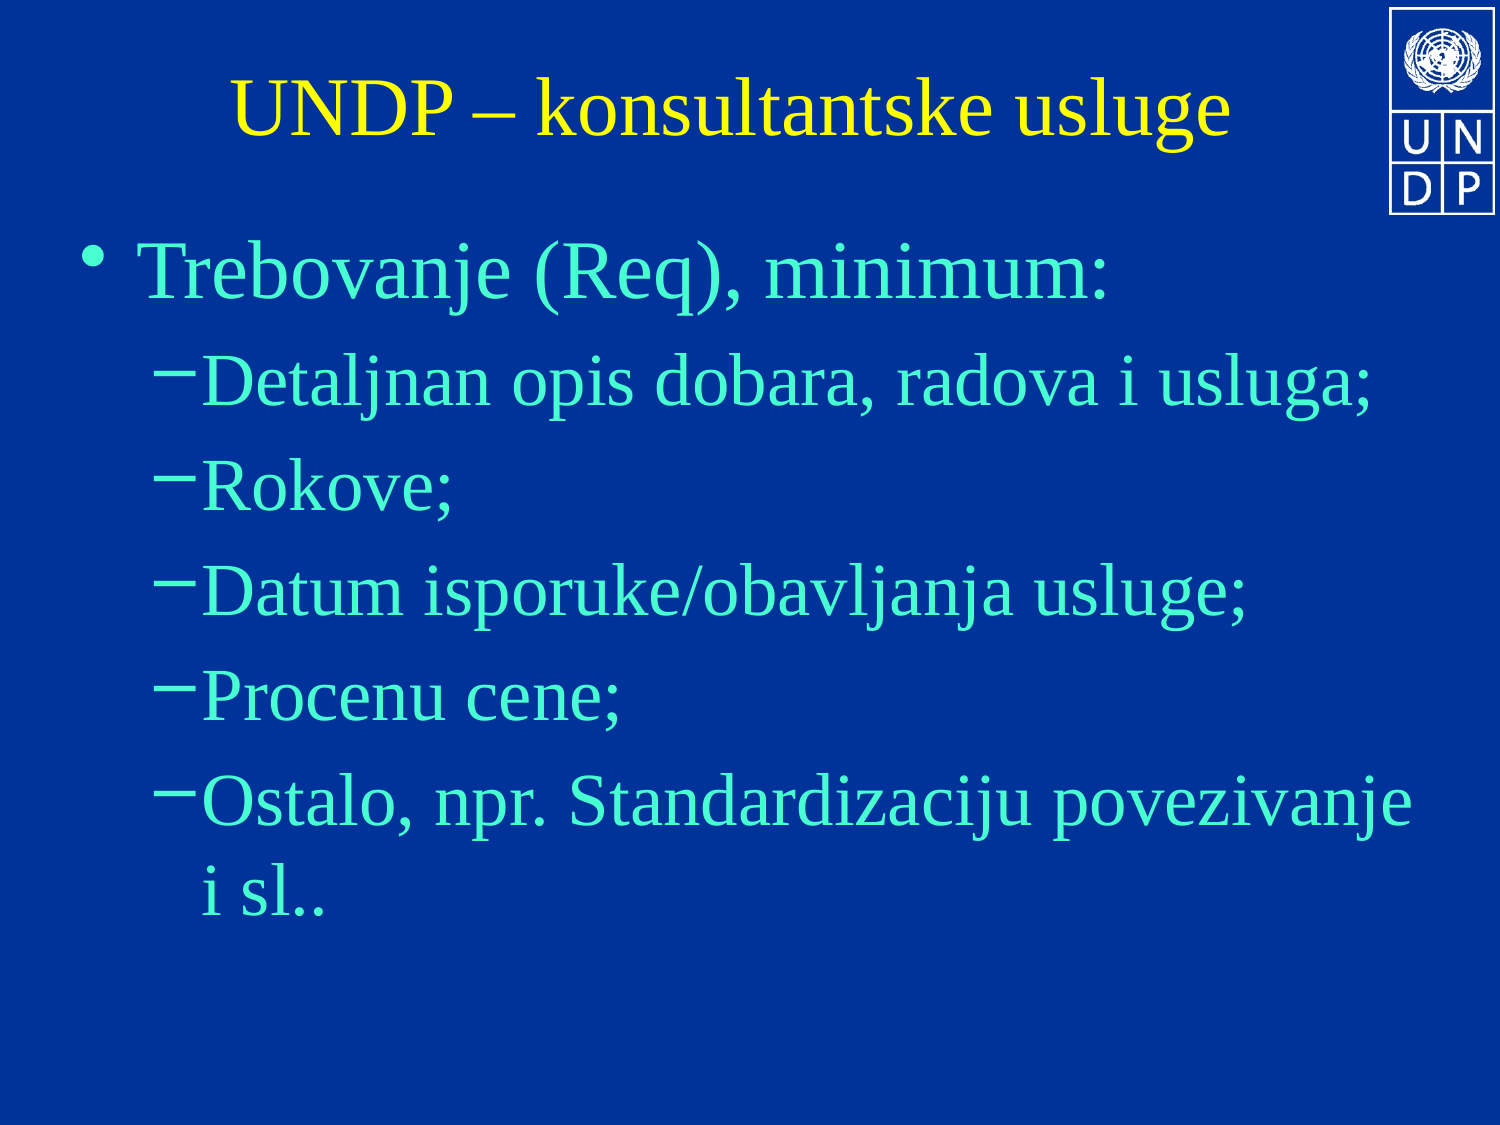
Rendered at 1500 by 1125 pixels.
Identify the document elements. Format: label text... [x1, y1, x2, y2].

picture [1389, 7, 1495, 215]
title UNDP – konsultantske usluge [75, 45, 1388, 208]
list Trebovanje (Req), minimum: Detaljnan opis dobara, radova i usluga; Rokove; Datum isporuke/obavljanja usluge; Procenu cene; Ostalo, npr. Standardizaciju povezivanje i sl.. [64, 208, 1437, 1040]
